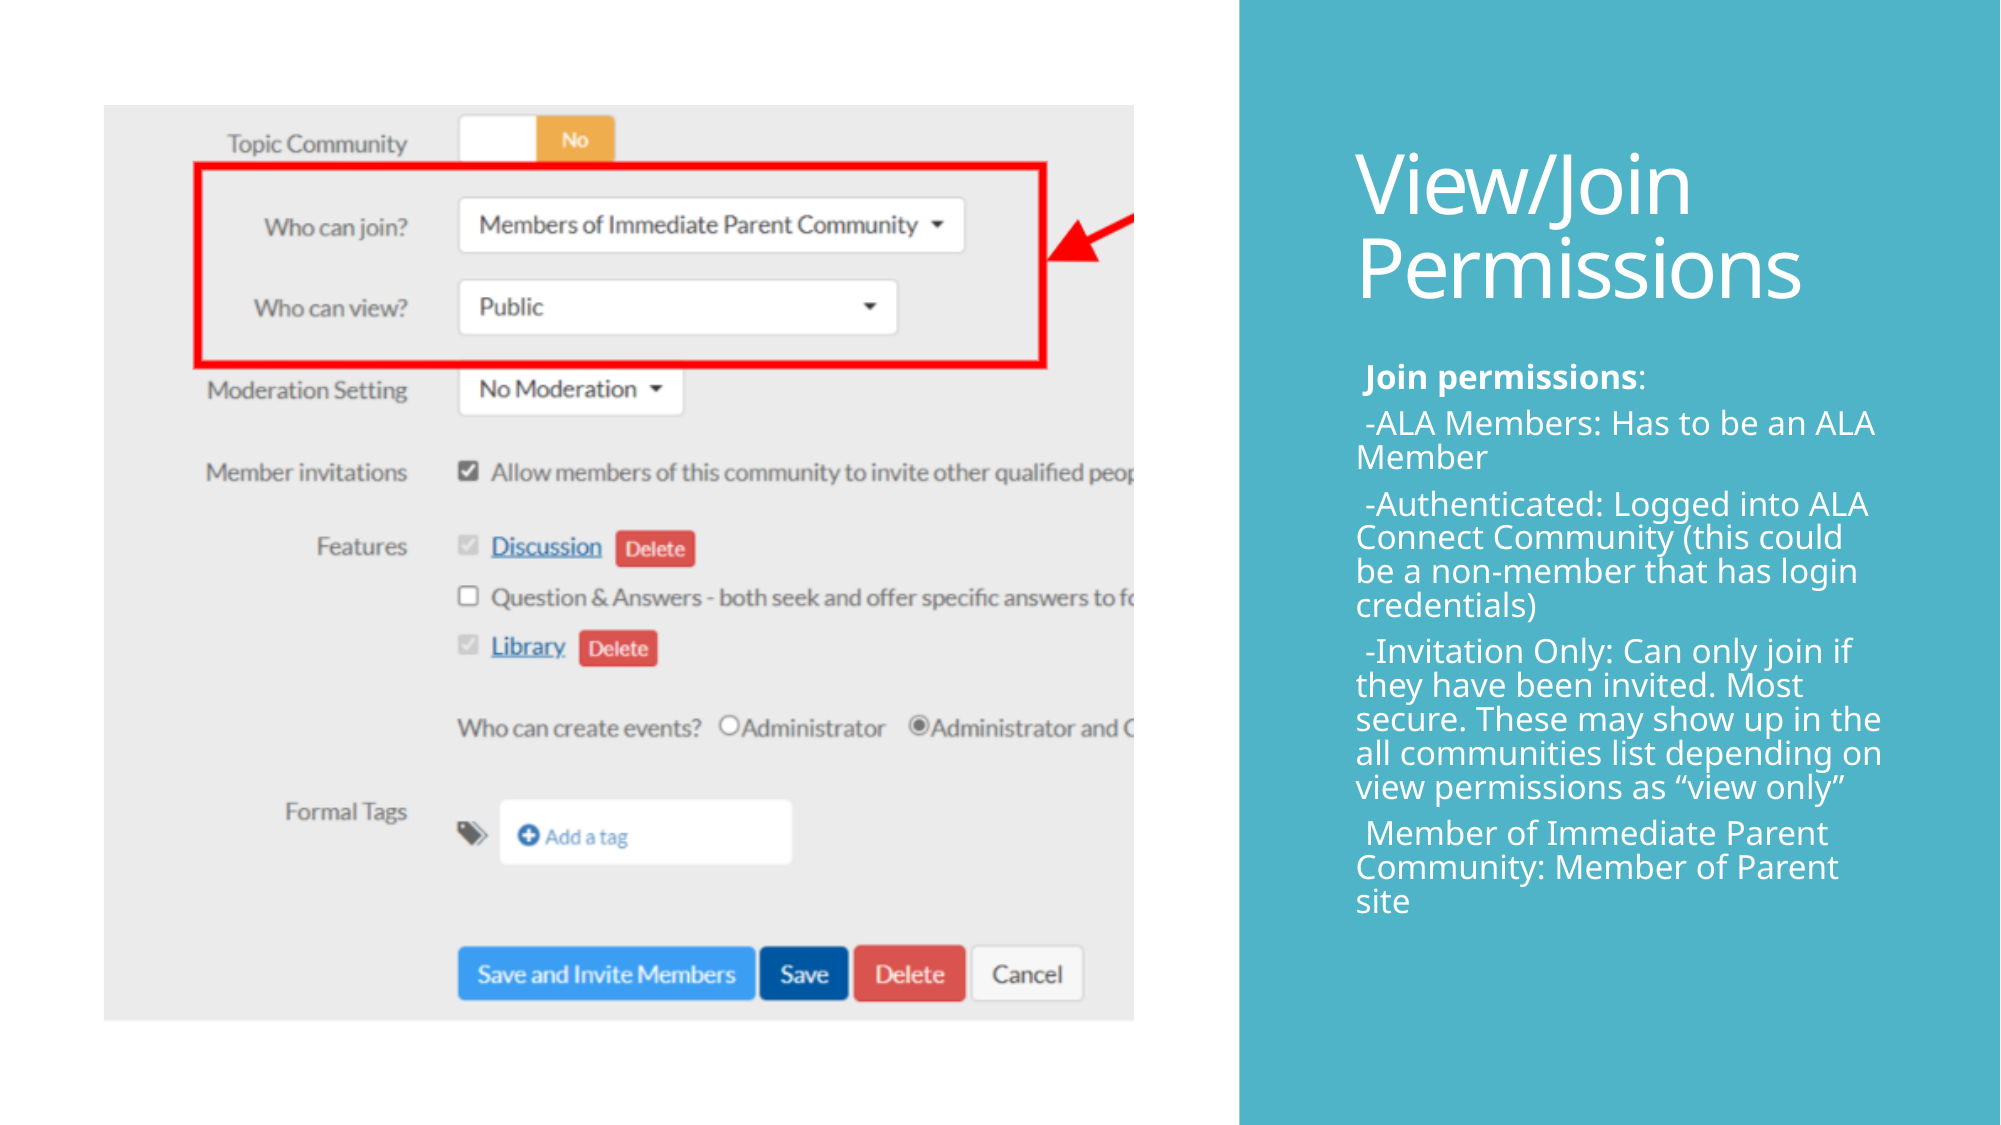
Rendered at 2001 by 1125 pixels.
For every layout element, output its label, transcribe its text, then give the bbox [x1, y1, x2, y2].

text_box Join permissions: -ALA Members: Has to be an ALA Member -Authenticated: Logged into ALA Connect Community (this could be a non-member that has login credentials) -Invitation Only: Can only join if they have been invited. Most secure. These may show up in the all communities list depending on view permissions as “view only” Member of Immediate Parent Community: Member of Parent site [1340, 354, 1899, 944]
title View/Join Permissions [1340, 8, 1899, 324]
picture [103, 104, 1135, 1022]
text_box [1238, 0, 2000, 1125]
